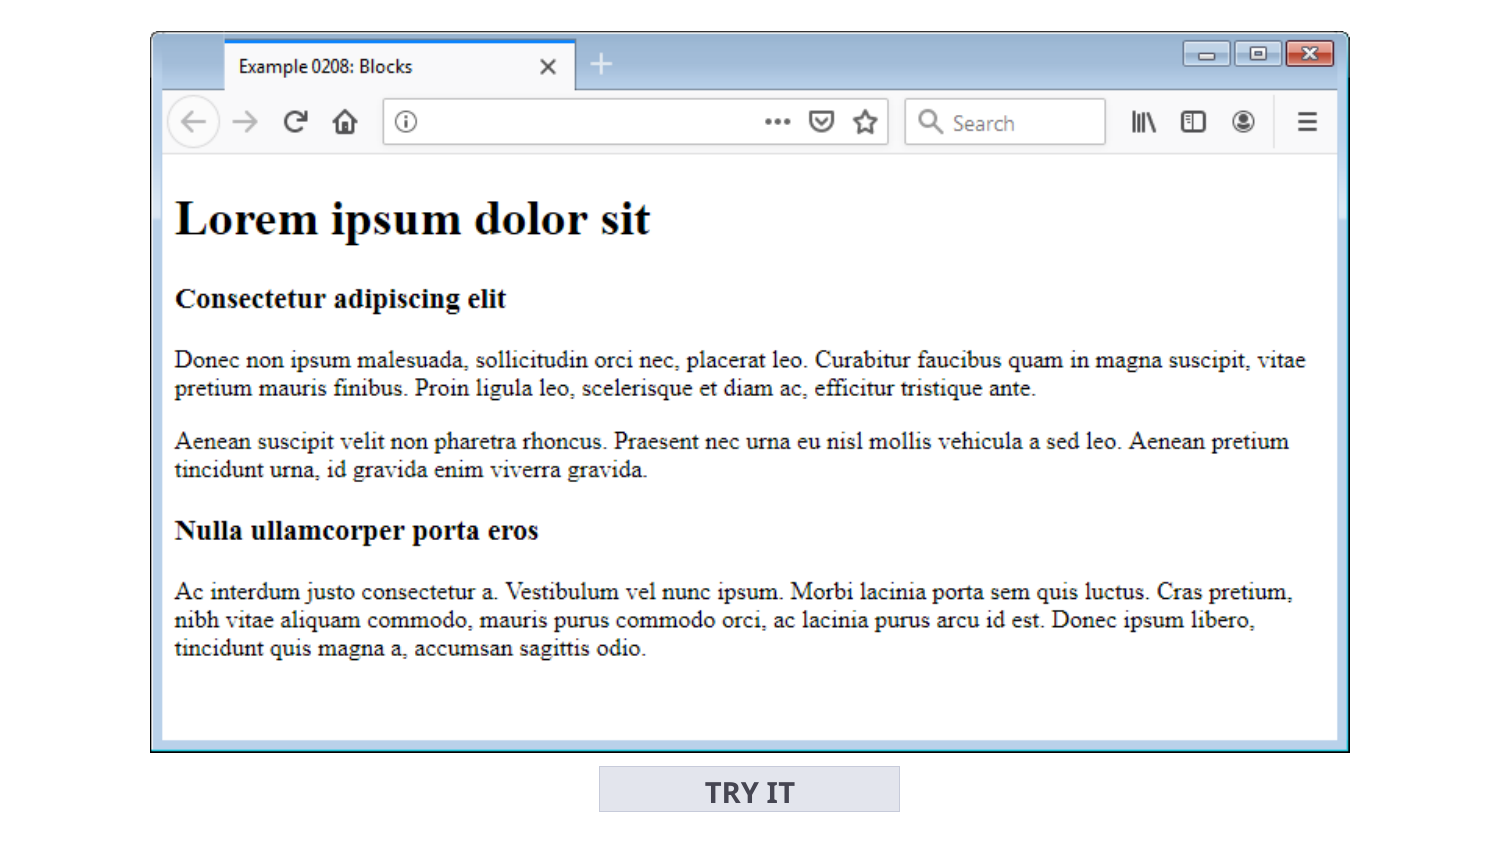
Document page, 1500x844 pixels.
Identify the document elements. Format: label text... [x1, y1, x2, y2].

picture [149, 31, 1351, 753]
text_box TRY IT [599, 766, 900, 812]
